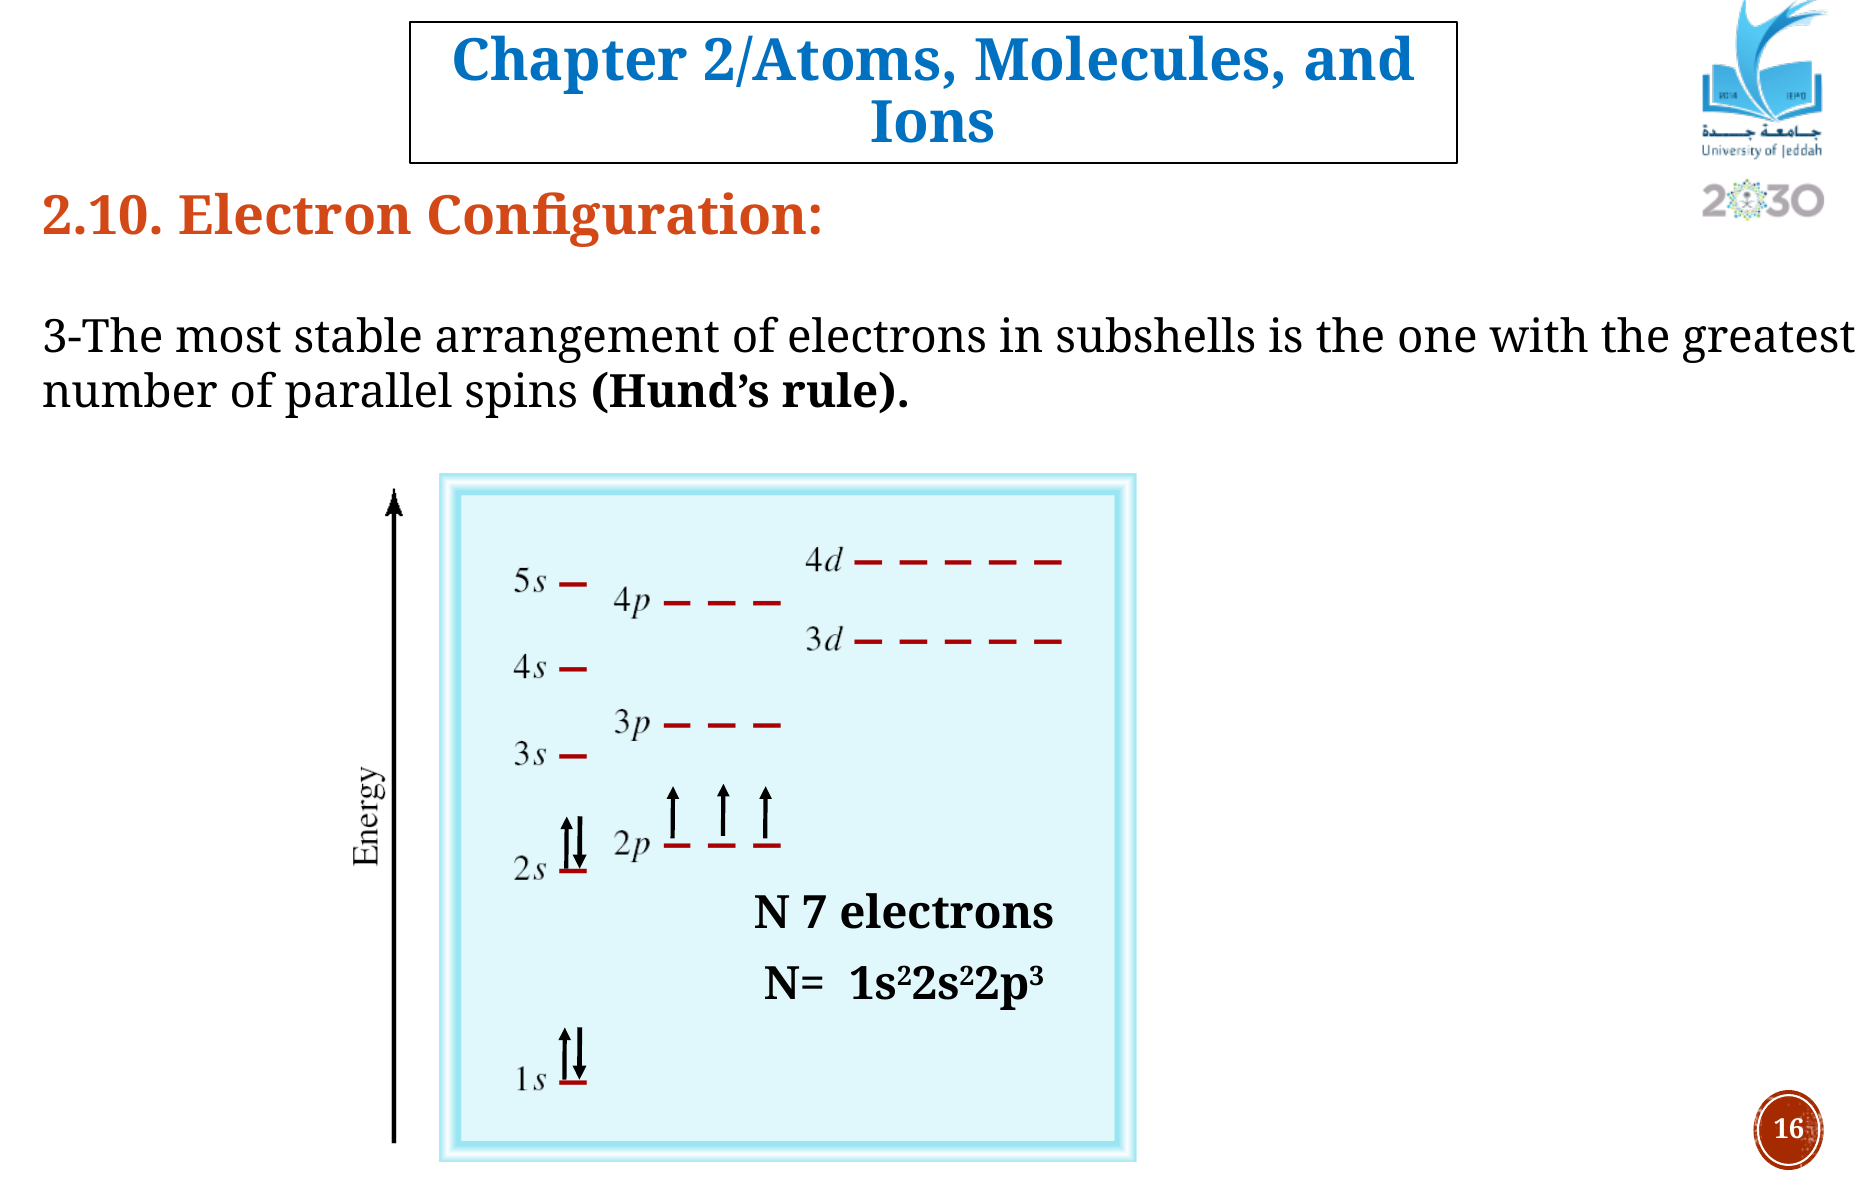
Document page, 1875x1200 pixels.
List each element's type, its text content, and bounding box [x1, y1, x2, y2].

picture [1681, 0, 1846, 227]
text_box Chapter 2/Atoms, Molecules, and Ions [409, 21, 1458, 164]
text_box 3-The most stable arrangement of electrons in subshells is the one with the greatest number of parallel spins (Hund’s rule). [27, 299, 1875, 424]
picture [329, 471, 1141, 1162]
slide_number 16 [1739, 1097, 1838, 1162]
text_box 2.10. Electron Configuration: [26, 173, 1150, 254]
